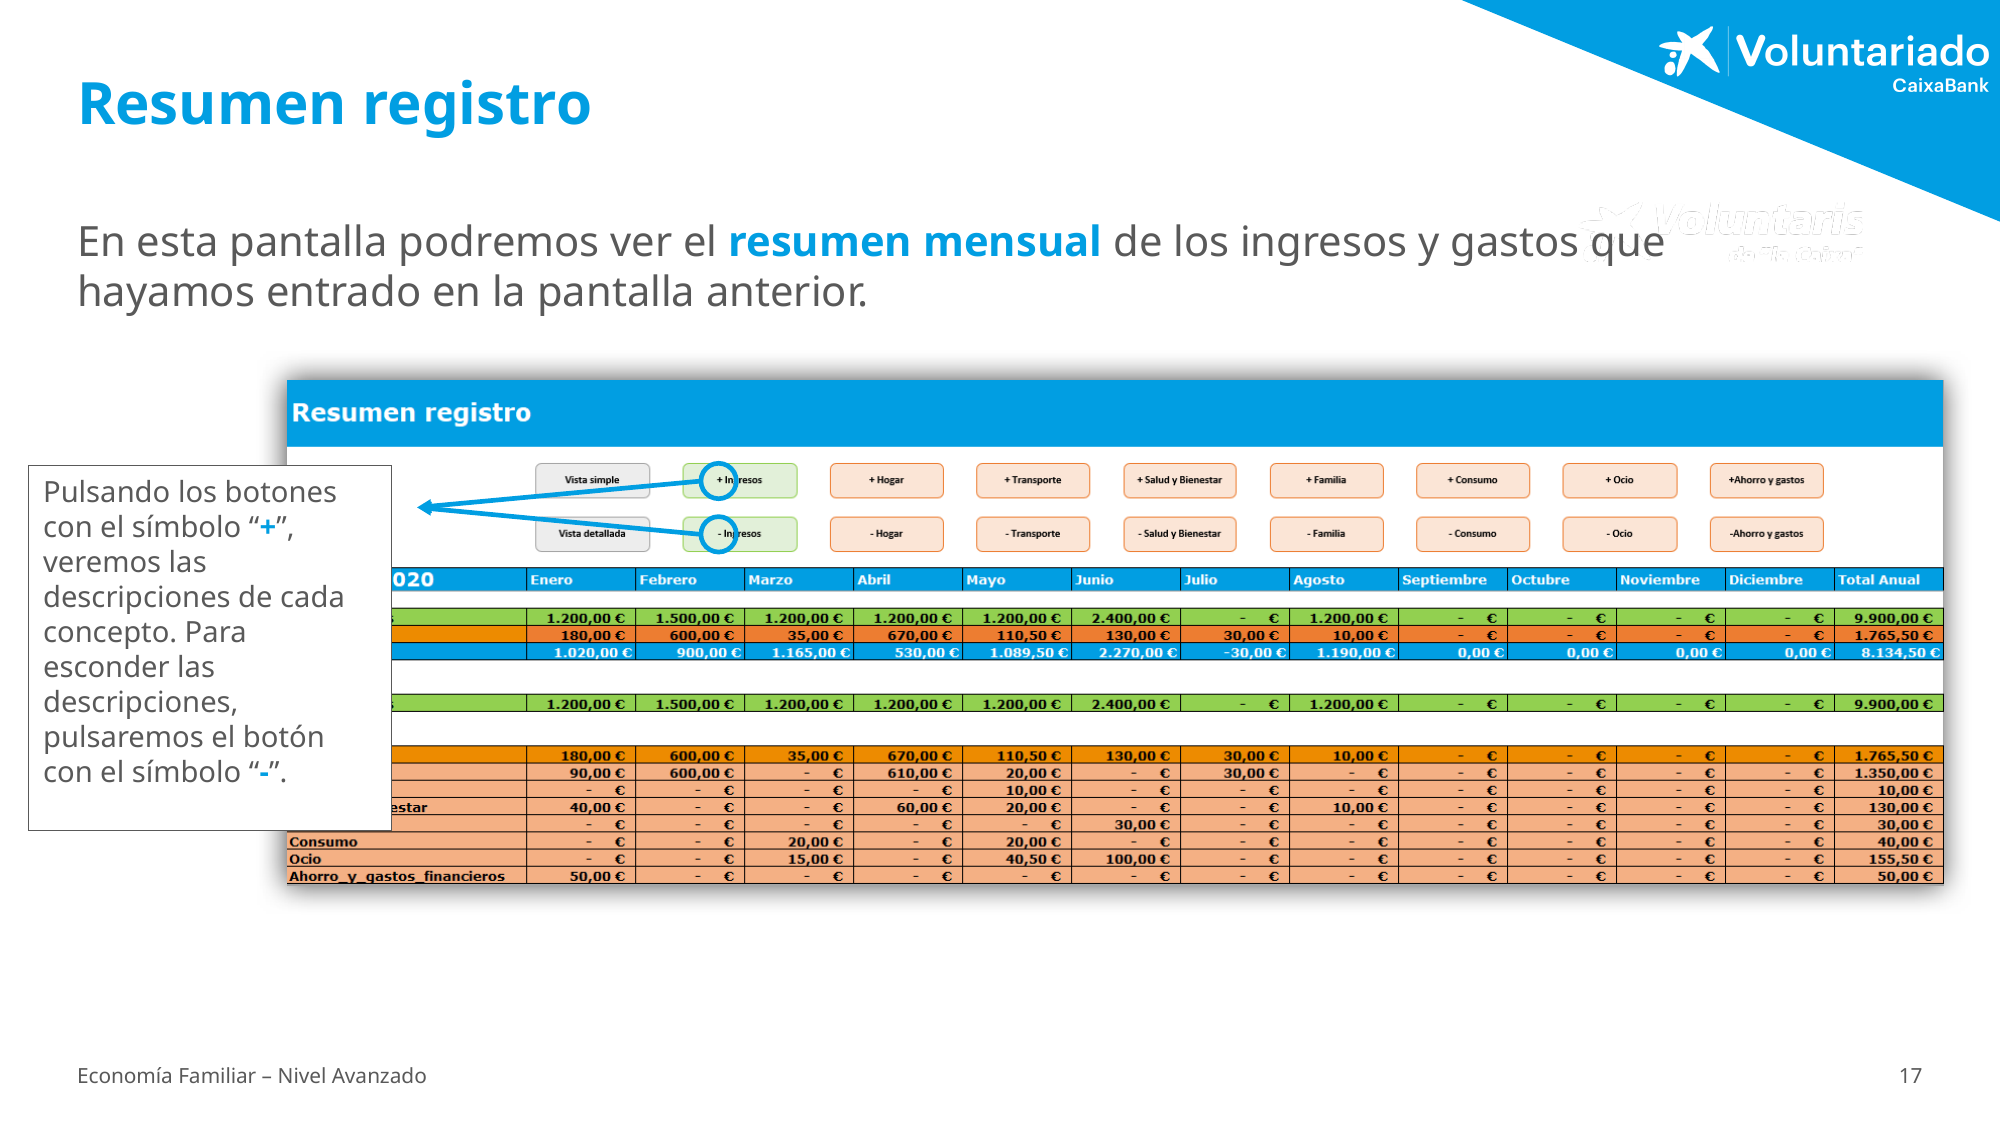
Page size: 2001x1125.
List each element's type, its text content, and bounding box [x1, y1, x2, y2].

picture [385, 408, 398, 421]
picture [579, 649, 584, 657]
picture [1805, 649, 1811, 657]
picture [1852, 40, 1863, 65]
title Resumen registro [77, 66, 1235, 143]
picture [1904, 575, 1919, 584]
picture [1124, 649, 1130, 657]
picture [1622, 576, 1629, 584]
picture [1737, 575, 1747, 584]
picture [328, 408, 340, 421]
picture [294, 404, 309, 421]
picture [541, 578, 552, 584]
picture [427, 408, 436, 421]
picture [1519, 577, 1526, 584]
picture [1543, 575, 1561, 584]
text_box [416, 480, 702, 508]
picture [1659, 575, 1691, 584]
picture [1309, 578, 1325, 587]
picture [655, 575, 676, 584]
picture [1408, 578, 1415, 584]
picture [1295, 576, 1307, 584]
picture [1260, 649, 1266, 657]
picture [493, 404, 502, 421]
picture [479, 408, 491, 421]
picture [1369, 649, 1375, 657]
picture [1880, 576, 1901, 584]
picture [1946, 79, 1952, 91]
picture [1848, 576, 1859, 584]
picture [1345, 649, 1352, 657]
picture [286, 447, 1944, 886]
picture [909, 649, 916, 657]
picture [1762, 575, 1794, 584]
picture [1941, 35, 1962, 65]
picture [1151, 649, 1157, 657]
picture [1188, 576, 1195, 584]
picture [472, 408, 476, 421]
picture [980, 578, 1000, 587]
picture [360, 408, 373, 421]
picture [1751, 575, 1759, 584]
picture [1661, 27, 1718, 75]
picture [1659, 83, 1681, 92]
picture [1868, 45, 1885, 65]
picture [555, 578, 567, 584]
picture [1981, 78, 1985, 91]
picture [1478, 649, 1484, 657]
picture [1863, 575, 1874, 584]
picture [1005, 649, 1016, 657]
picture [1422, 576, 1433, 587]
picture [968, 576, 977, 584]
picture [1766, 45, 1787, 65]
picture [1115, 649, 1120, 657]
picture [422, 573, 433, 586]
picture [1913, 649, 1920, 657]
picture [1326, 576, 1333, 584]
picture [824, 649, 830, 657]
picture [796, 649, 803, 657]
picture [1918, 45, 1936, 65]
picture [394, 573, 405, 586]
picture [679, 578, 691, 584]
picture [1632, 578, 1647, 584]
picture [1804, 45, 1822, 65]
picture [692, 649, 698, 657]
picture [933, 649, 939, 657]
picture [1793, 35, 1797, 65]
picture [750, 576, 759, 584]
picture [1967, 45, 1988, 65]
picture [1892, 45, 1903, 65]
picture [1829, 45, 1847, 65]
picture [715, 649, 721, 657]
picture [1019, 649, 1025, 657]
picture [506, 408, 514, 421]
picture [1446, 575, 1478, 584]
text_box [416, 515, 702, 535]
picture [1650, 575, 1656, 584]
picture [1437, 575, 1443, 584]
text_box Pulsando los botones con el símbolo “+”, veremos las descripciones de cada concepto. Para esconder las descripciones, pulsaremos el botón con el símbolo “-”. [28, 465, 282, 831]
picture [1101, 649, 1106, 657]
picture [762, 578, 775, 584]
picture [438, 408, 468, 426]
picture [1089, 575, 1113, 584]
picture [1895, 649, 1901, 657]
picture [859, 575, 890, 584]
picture [343, 408, 356, 421]
picture [1041, 649, 1048, 657]
picture [606, 649, 612, 657]
picture [1079, 576, 1086, 584]
picture [1236, 649, 1243, 657]
picture [682, 649, 689, 657]
picture [1737, 36, 1764, 66]
picture [409, 573, 419, 586]
picture [312, 408, 325, 421]
picture [517, 408, 531, 421]
picture [1665, 62, 1675, 74]
picture [402, 408, 415, 421]
picture [1587, 649, 1593, 657]
picture [1696, 649, 1702, 657]
picture [374, 408, 381, 421]
picture [1198, 575, 1217, 584]
list En esta pantalla podremos ver el resumen mensual de los ingresos y gastos que hayamos entrado en la pantalla anterior. [77, 214, 1734, 358]
